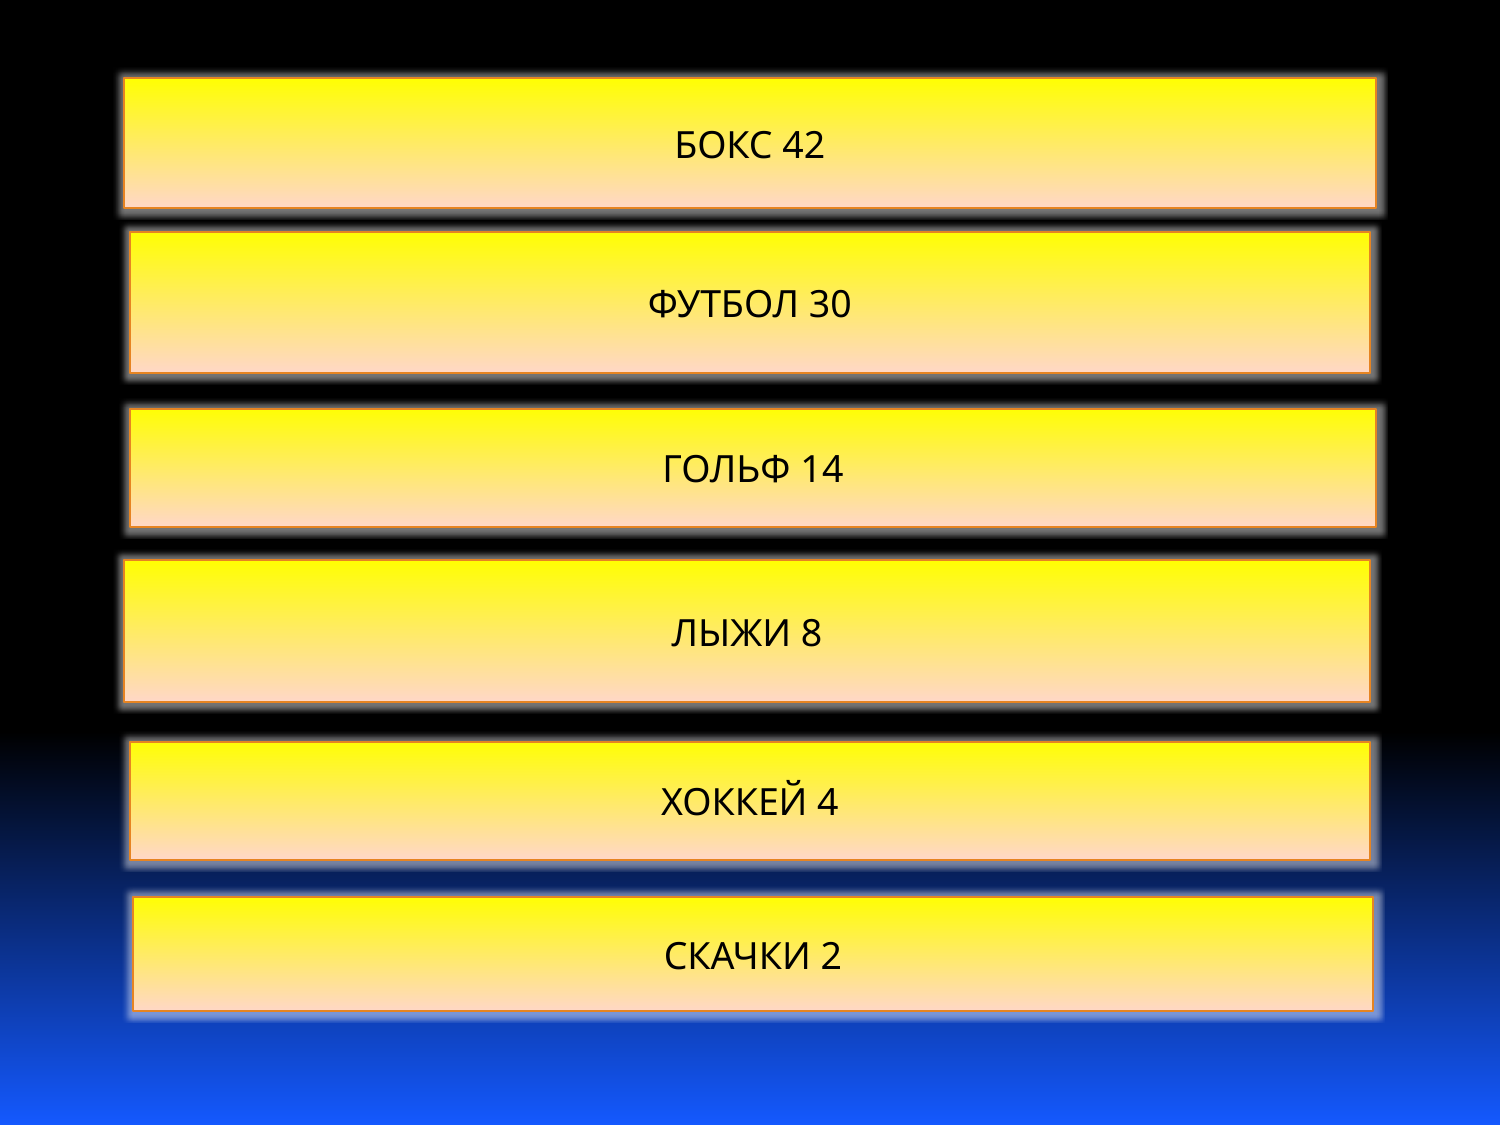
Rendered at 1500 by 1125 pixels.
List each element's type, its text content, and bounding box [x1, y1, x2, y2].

text_box ГОЛЬФ 14 [129, 408, 1377, 528]
text_box ЛЫЖИ 8 [123, 559, 1371, 703]
text_box СКАЧКИ 2 [132, 896, 1374, 1012]
text_box ФУТБОЛ 30 [129, 231, 1371, 374]
text_box БОКС 42 [123, 77, 1377, 209]
text_box ХОККЕЙ 4 [129, 741, 1371, 861]
